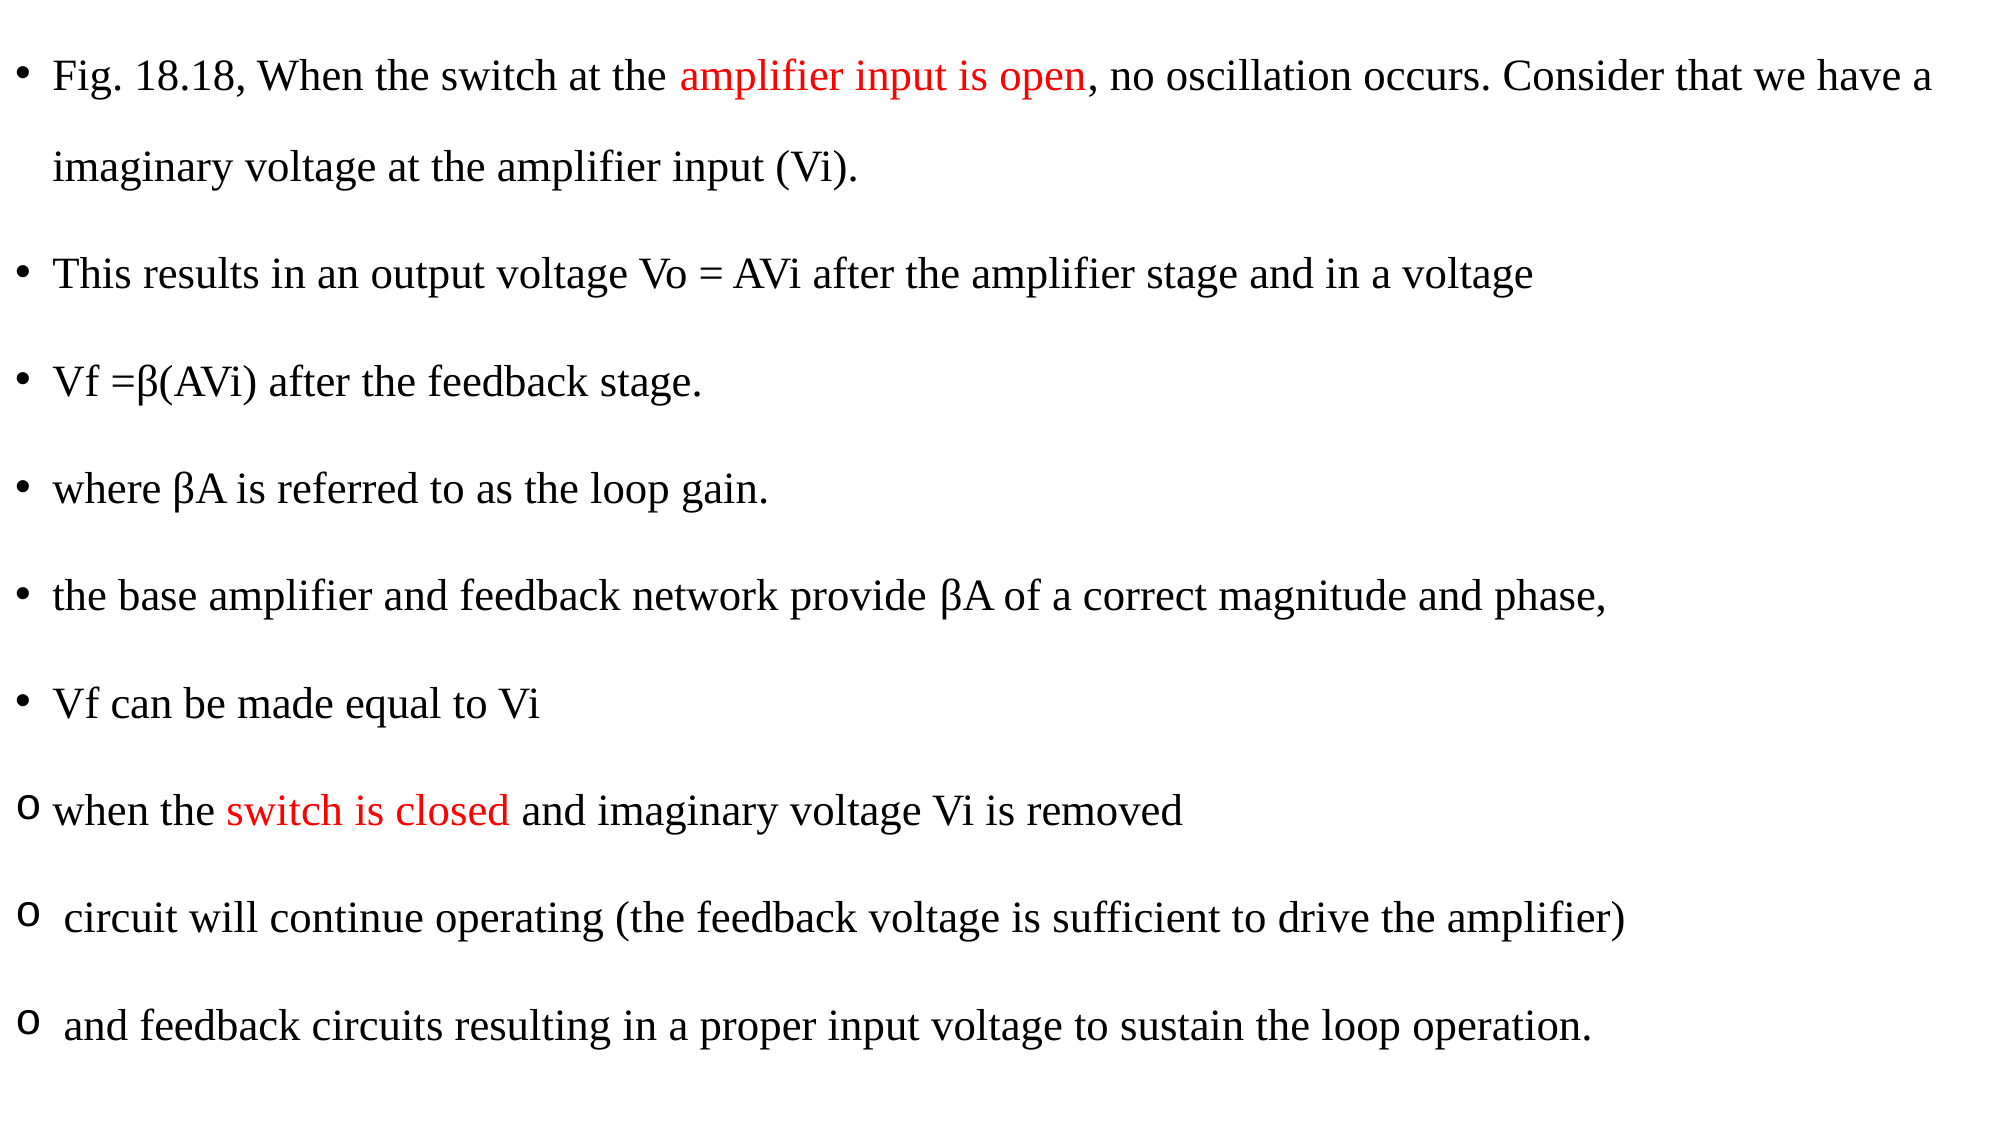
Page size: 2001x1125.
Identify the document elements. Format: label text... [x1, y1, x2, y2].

list Fig. 18.18, When the switch at the amplifier input is open, no oscillation occurs. Consider that we have a imaginary voltage at the amplifier input (Vi). This results in an output voltage Vo = AVi after the amplifier stage and in a voltage Vf =β(AVi) after the feedback stage. where βA is referred to as the loop gain. the base amplifier and feedback network provide βA of a correct magnitude and phase, Vf can be made equal to Vi when the switch is closed and imaginary voltage Vi is removed circuit will continue operating (the feedback voltage is sufficient to drive the amplifier) and feedback circuits resulting in a proper input voltage to sustain the loop operation. [0, 0, 2000, 1076]
